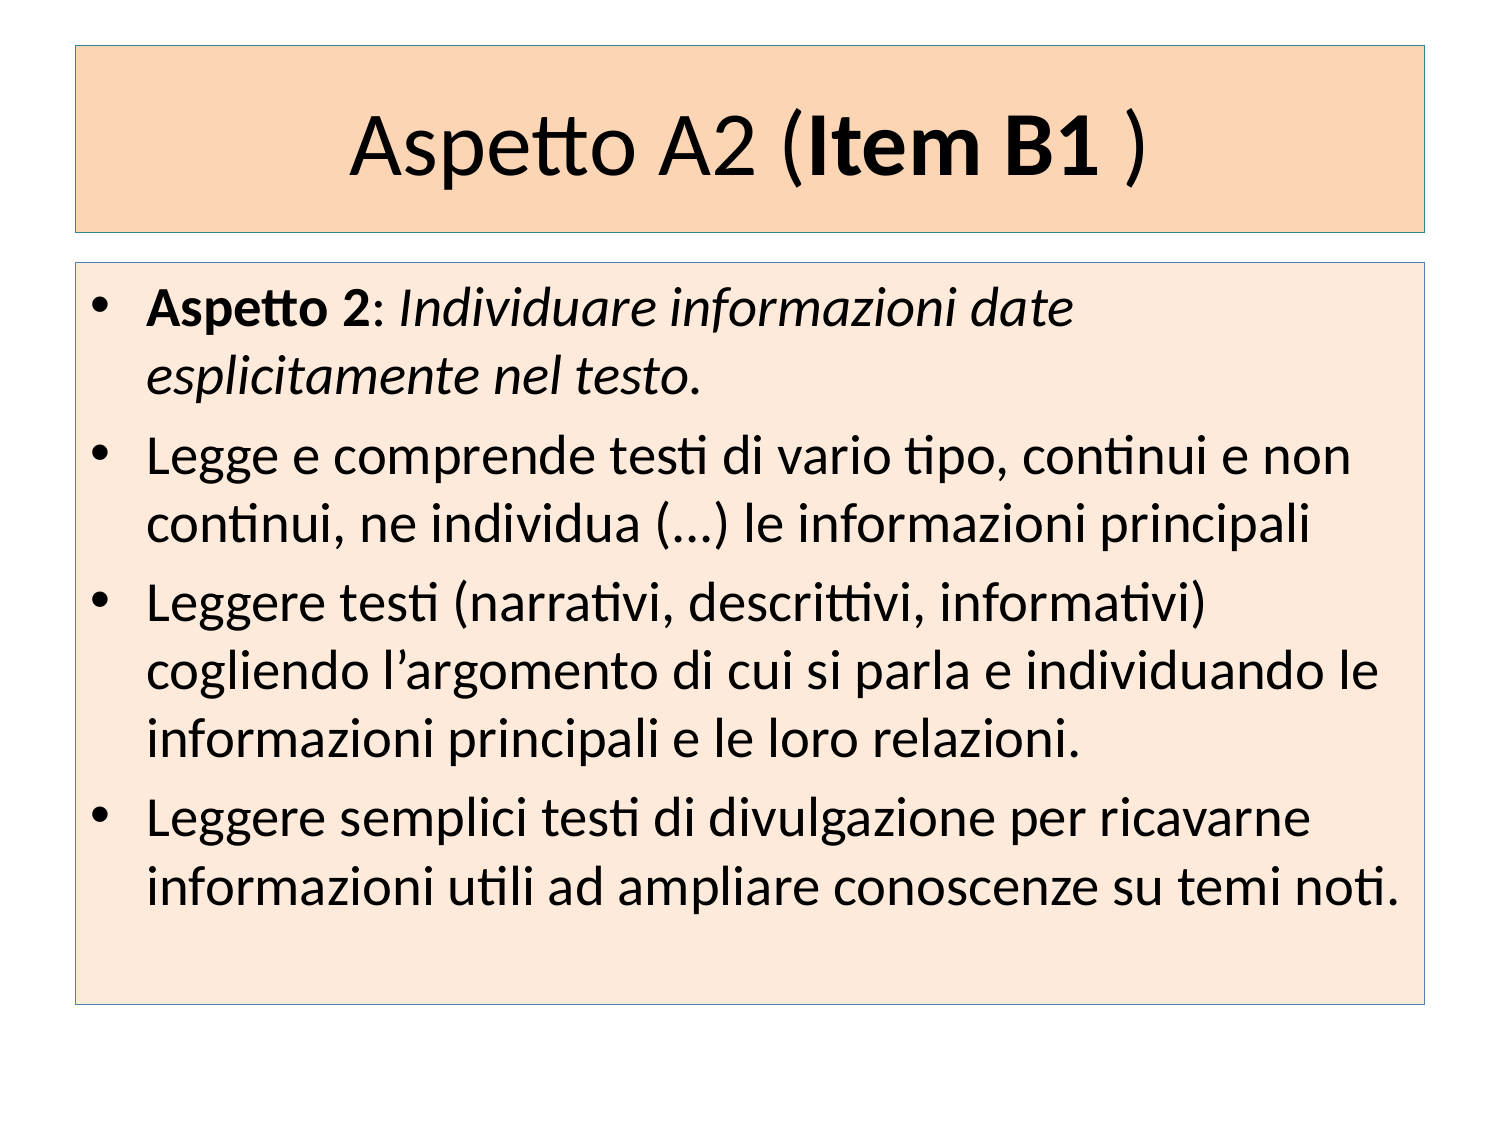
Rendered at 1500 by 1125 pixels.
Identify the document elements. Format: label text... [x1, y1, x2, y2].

title Aspetto A2 (Item B1 ) [75, 45, 1425, 233]
list Aspetto 2: Individuare informazioni date esplicitamente nel testo. Legge e comprende testi di vario tipo, continui e non continui, ne individua (...) le informazioni principali Leggere testi (narrativi, descrittivi, informativi) cogliendo l’argomento di cui si parla e individuando le informazioni principali e le loro relazioni. Leggere semplici testi di divulgazione per ricavarne informazioni utili ad ampliare conoscenze su temi noti. [75, 262, 1425, 1005]
